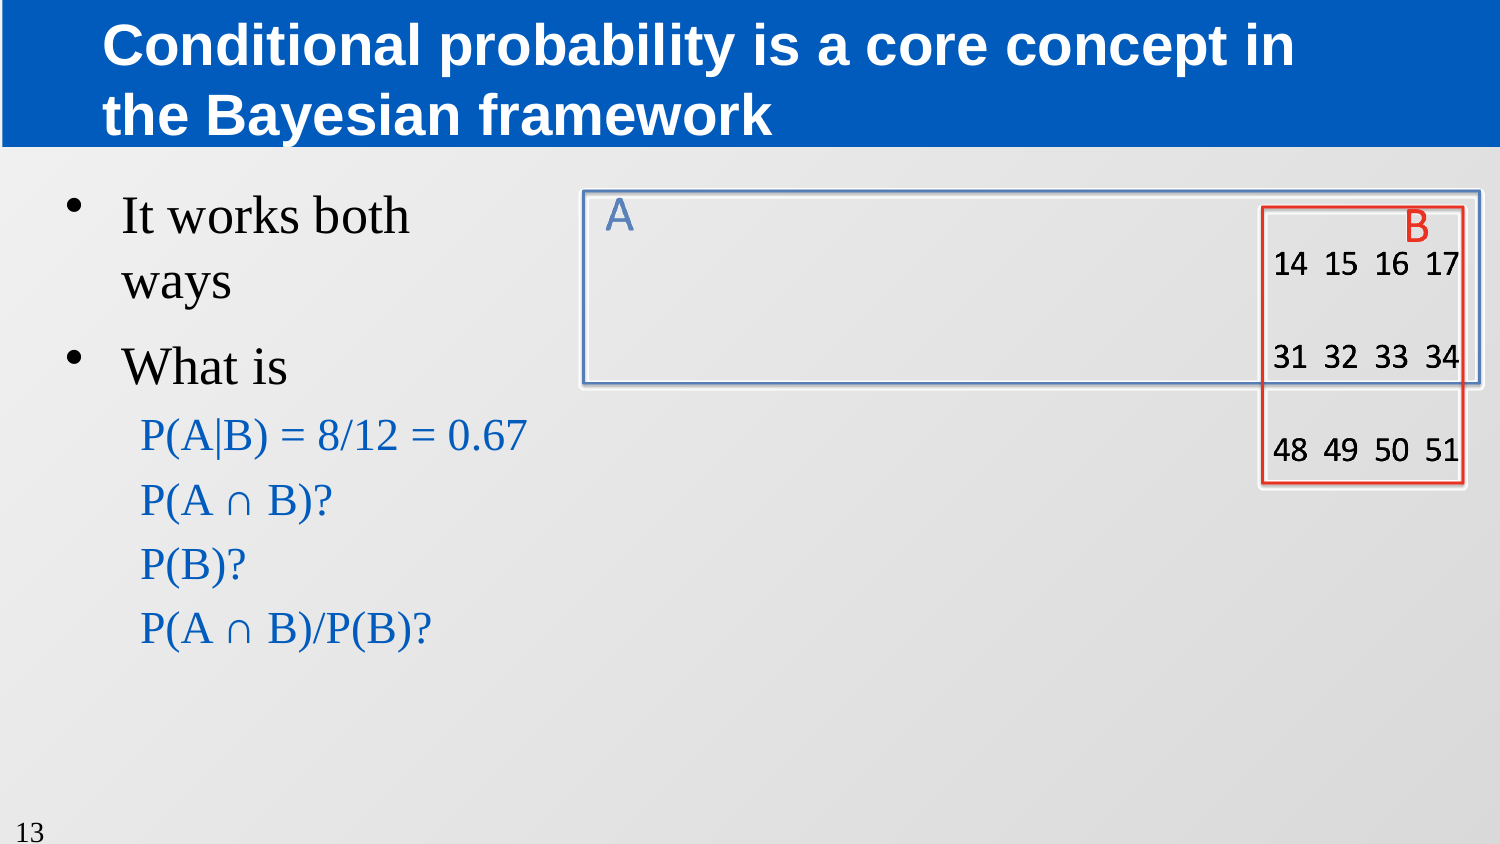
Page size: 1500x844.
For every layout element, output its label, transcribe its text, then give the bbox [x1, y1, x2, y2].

list It works both ways What is P(A|B) = 8/12 = 0.67 P(A ∩ B)? P(B)? P(A ∩ B)/P(B)? [49, 171, 551, 844]
title Conditional probability is a core concept in the Bayesian framework [87, 0, 1363, 147]
picture [567, 173, 1500, 511]
slide_number 13 [0, 806, 49, 844]
